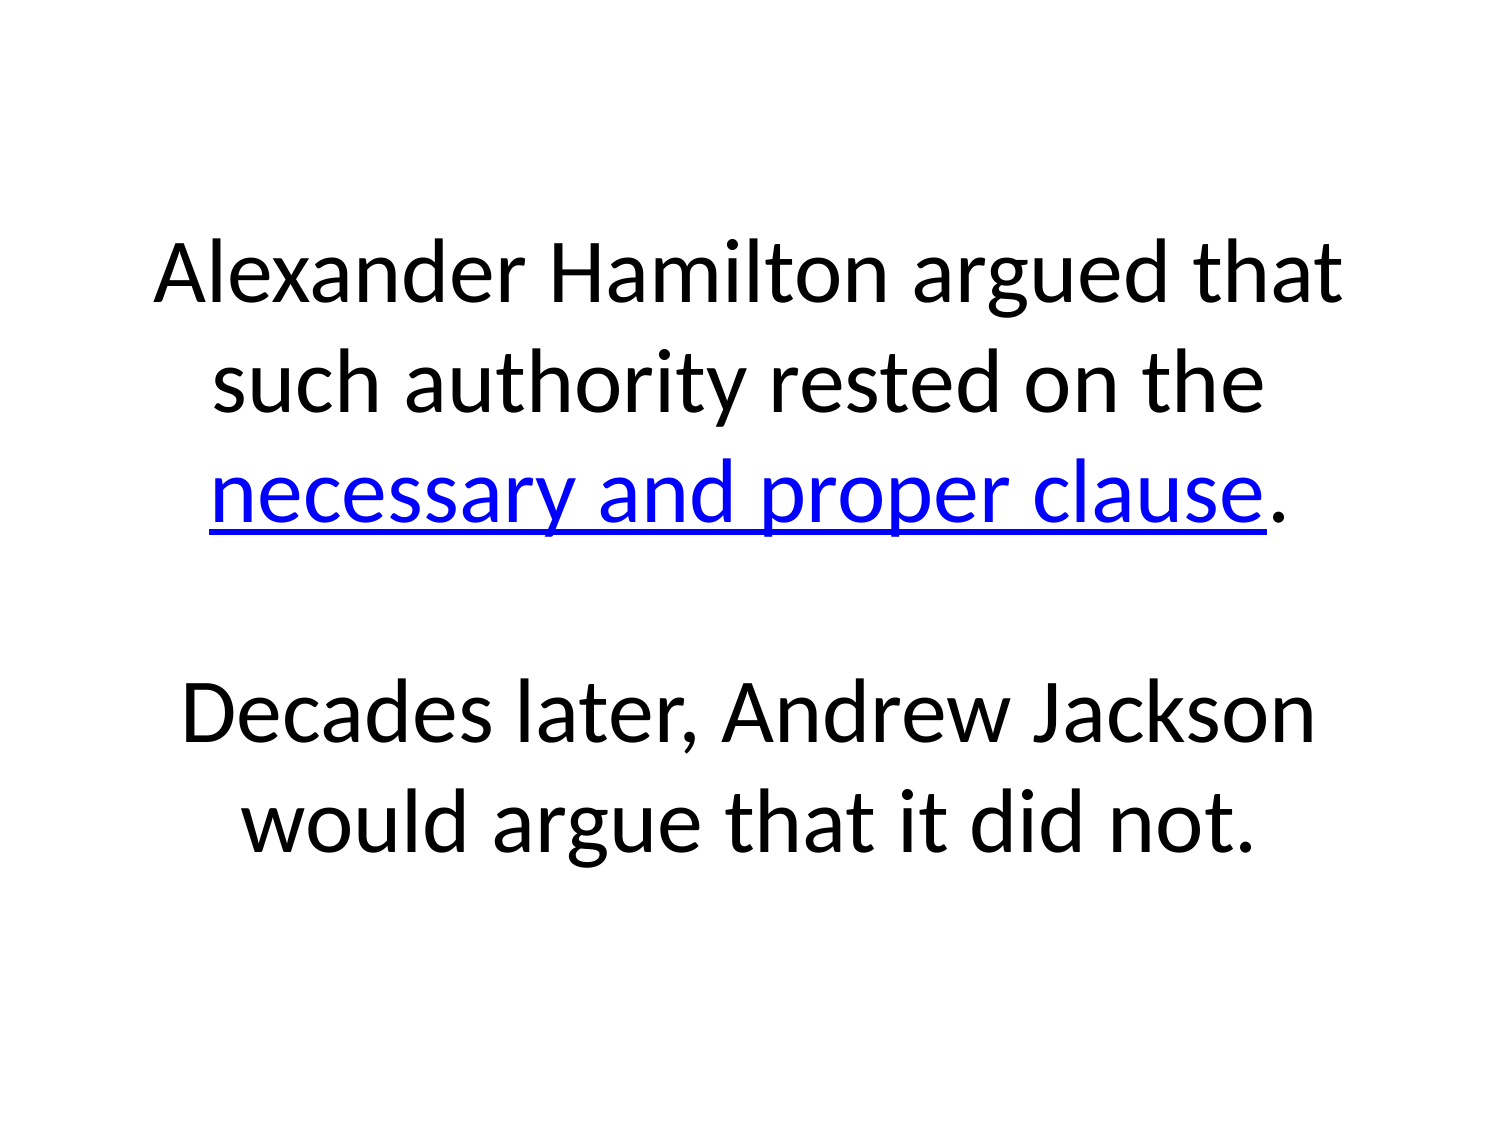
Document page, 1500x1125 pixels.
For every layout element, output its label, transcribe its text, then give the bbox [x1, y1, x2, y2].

title Alexander Hamilton argued that such authority rested on the necessary and proper clause. Decades later, Andrew Jackson would argue that it did not. [75, 45, 1425, 1038]
